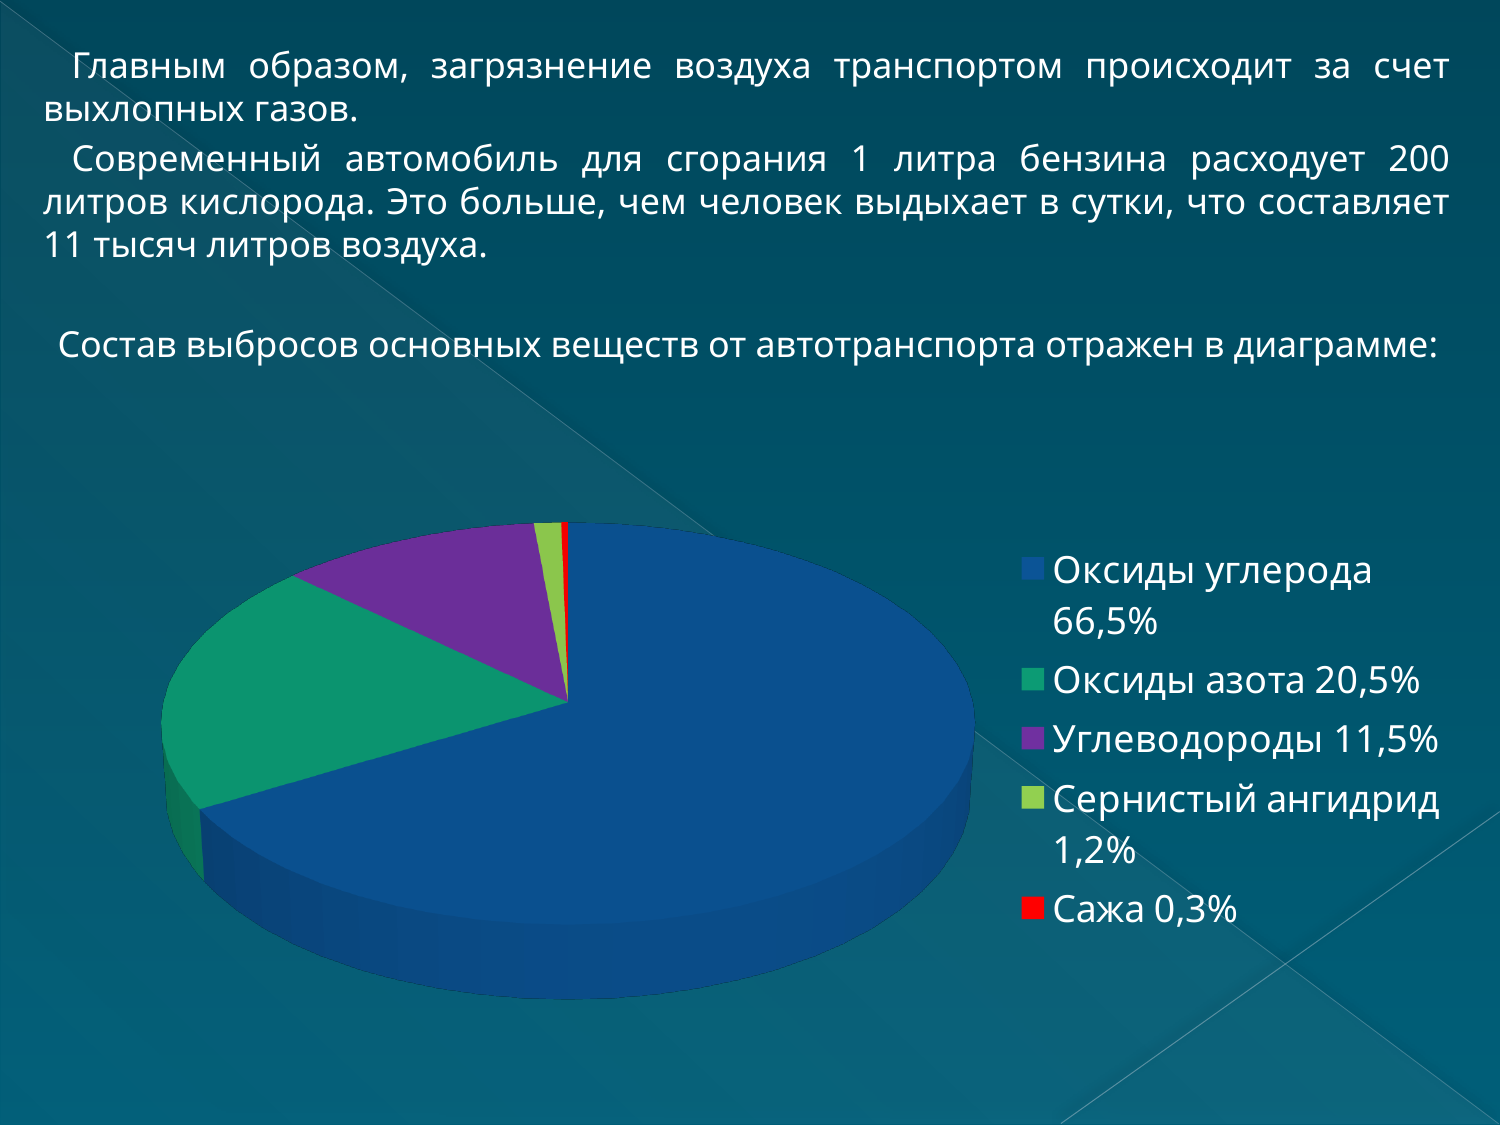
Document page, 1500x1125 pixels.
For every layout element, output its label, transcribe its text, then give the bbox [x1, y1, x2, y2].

chart [46, 386, 1466, 1090]
list Главным образом, загрязнение воздуха транспортом происходит за счет выхлопных газов. Современный автомобиль для сгорания 1 литра бензина расходует 200 литров кислорода. Это больше, чем человек выдыхает в сутки, что составляет 11 тысяч литров воздуха. Состав выбросов основных веществ от автотранспорта отражен в диаграмме: [0, 35, 1465, 399]
